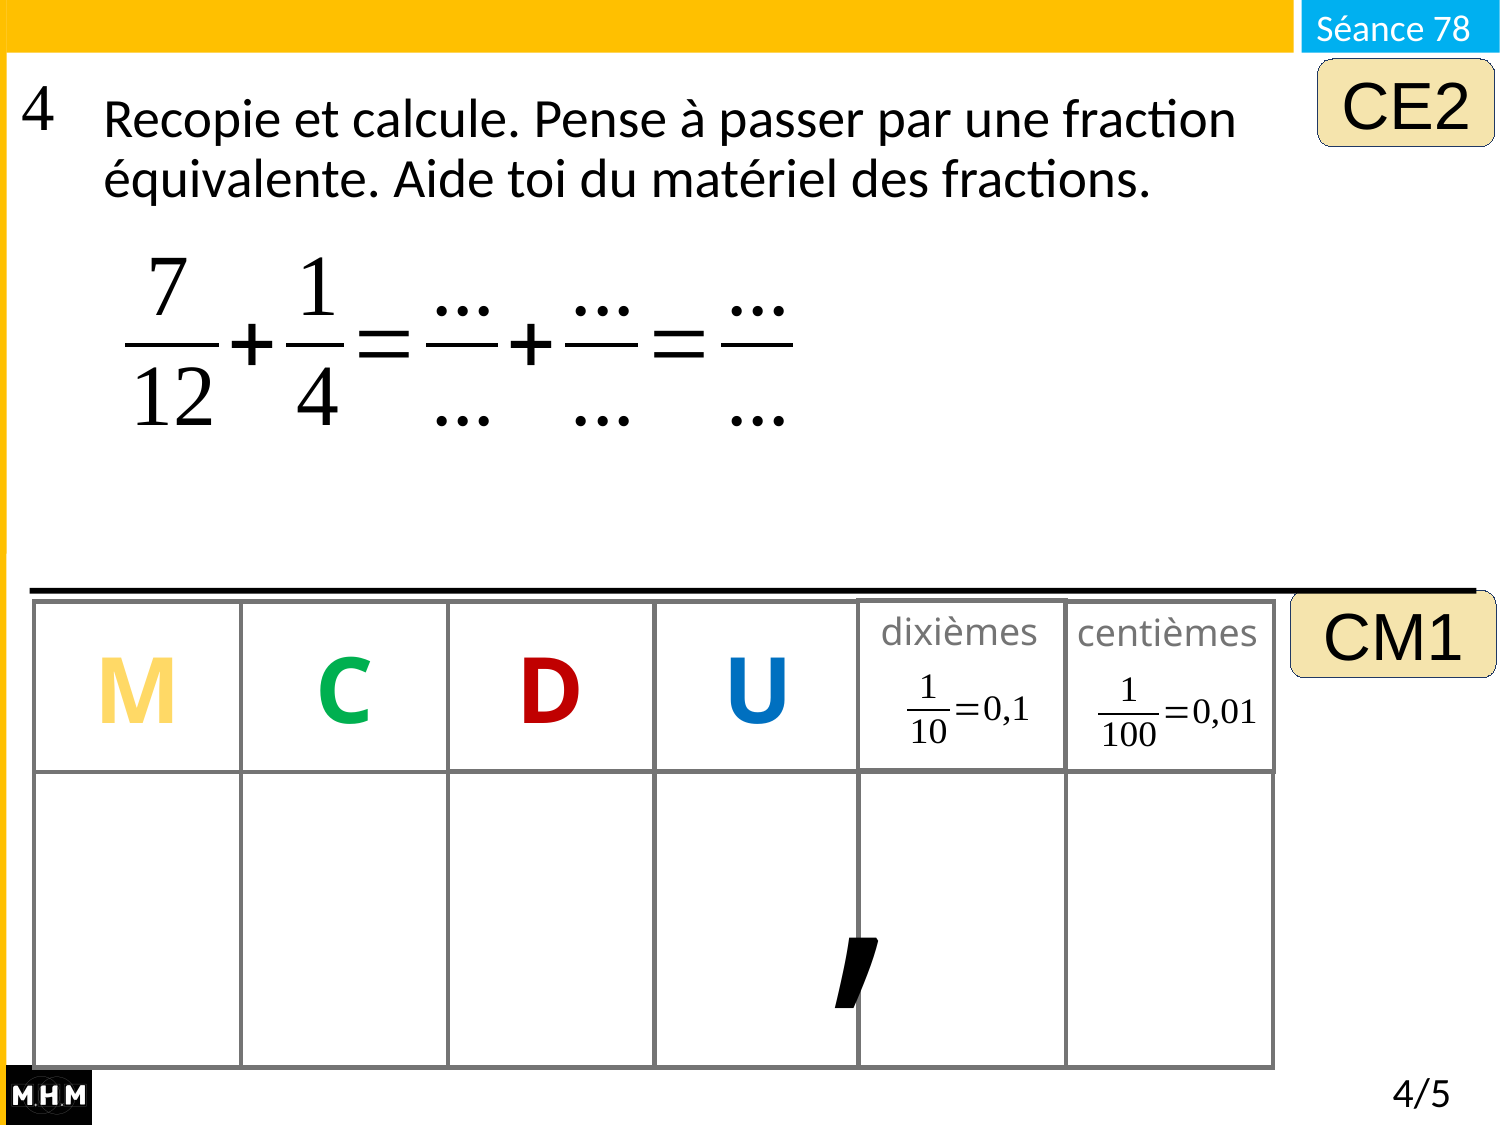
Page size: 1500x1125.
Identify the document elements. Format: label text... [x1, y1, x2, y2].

picture [6, 1065, 92, 1125]
text_box Recopie et calcule. Pense à passer par une fraction équivalente. Aide toi du matériel des fractions. [88, 58, 1274, 240]
text_box 4/5 [1344, 1064, 1500, 1125]
text_box CM1 [1290, 590, 1497, 678]
text_box CE2 [1317, 58, 1495, 147]
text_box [33, 600, 1274, 1068]
